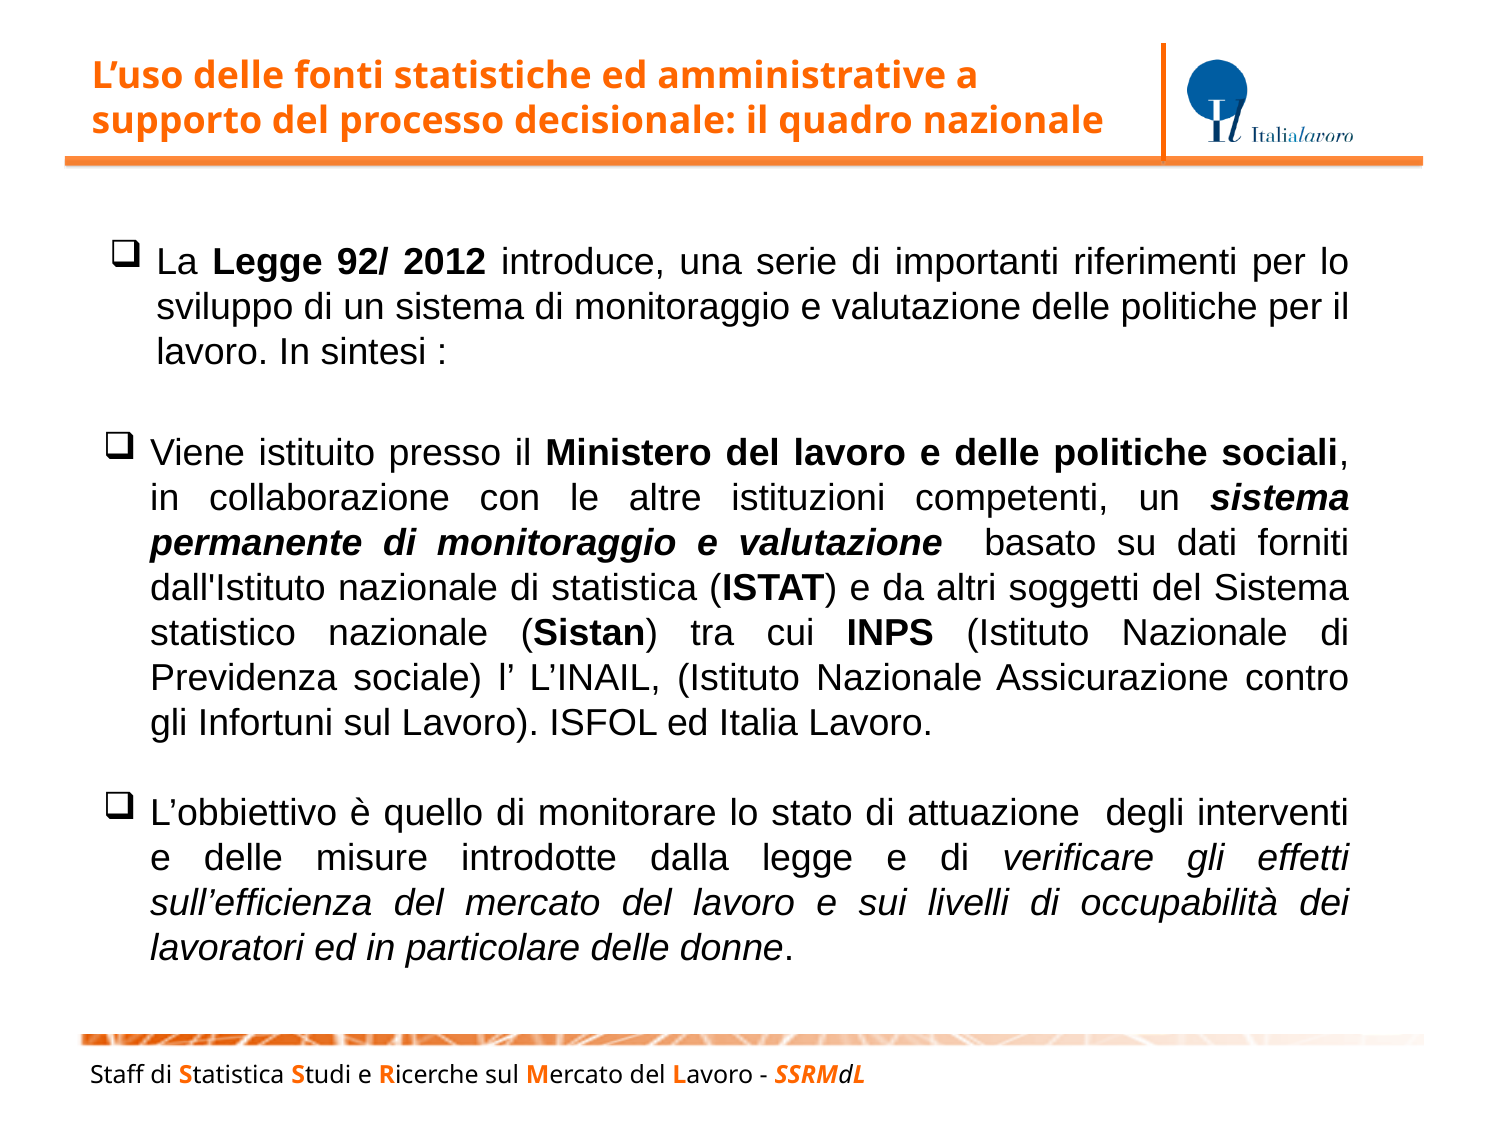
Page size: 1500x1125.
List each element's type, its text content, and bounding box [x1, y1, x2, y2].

text_box La Legge 92/ 2012 introduce, una serie di importanti riferimenti per lo sviluppo di un sistema di monitoraggio e valutazione delle politiche per il lavoro. In sintesi : [94, 229, 1365, 379]
picture [76, 1034, 1424, 1046]
text_box L’uso delle fonti statistiche ed amministrative a supporto del processo decisionale: il quadro nazionale [76, 42, 1152, 149]
text_box Viene istituito presso il Ministero del lavoro e delle politiche sociali, in collaborazione con le altre istituzioni competenti, un sistema permanente di monitoraggio e valutazione basato su dati forniti dall'Istituto nazionale di statistica (ISTAT) e da altri soggetti del Sistema statistico nazionale (Sistan) tra cui INPS (Istituto Nazionale di Previdenza sociale) l’ L’INAIL, (Istituto Nazionale Assicurazione contro gli Infortuni sul Lavoro). ISFOL ed Italia Lavoro. L’obbiettivo è quello di monitorare lo stato di attuazione degli interventi e delle misure introdotte dalla legge e di verificare gli effetti sull’efficienza del mercato del lavoro e sui livelli di occupabilità dei lavoratori ed in particolare delle donne. [88, 420, 1365, 976]
picture [1187, 59, 1353, 142]
slide_number Staff di Statistica Studi e Ricerche sul Mercato del Lavoro - SSRMdL [75, 1046, 1424, 1103]
